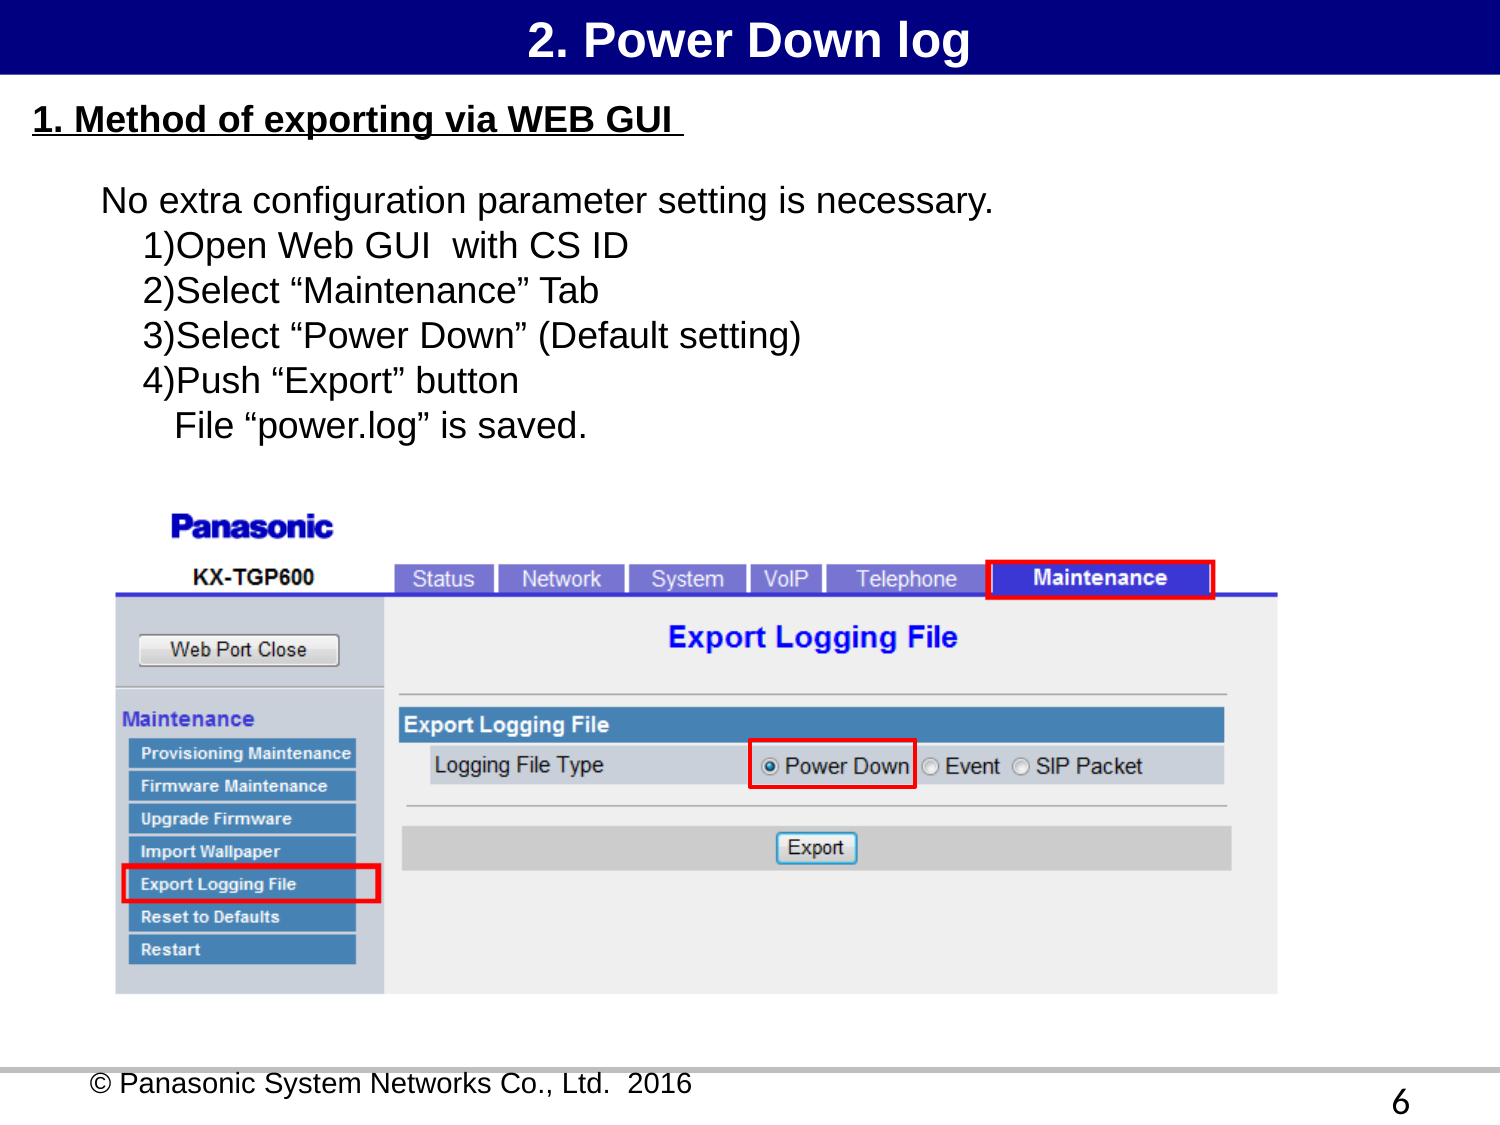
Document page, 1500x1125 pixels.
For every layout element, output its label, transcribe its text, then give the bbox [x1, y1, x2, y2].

picture [0, 499, 1456, 1024]
text_box No extra configuration parameter setting is necessary. 1)Open Web GUI with CS ID 2)Select “Maintenance” Tab 3)Select “Power Down” (Default setting) 4)Push “Export” button File “power.log” is saved. [64, 168, 1341, 454]
text_box 1. Method of exporting via WEB GUI [17, 87, 1368, 148]
slide_number 6 [1074, 1069, 1425, 1125]
text_box 2. Power Down log [0, 0, 1500, 75]
